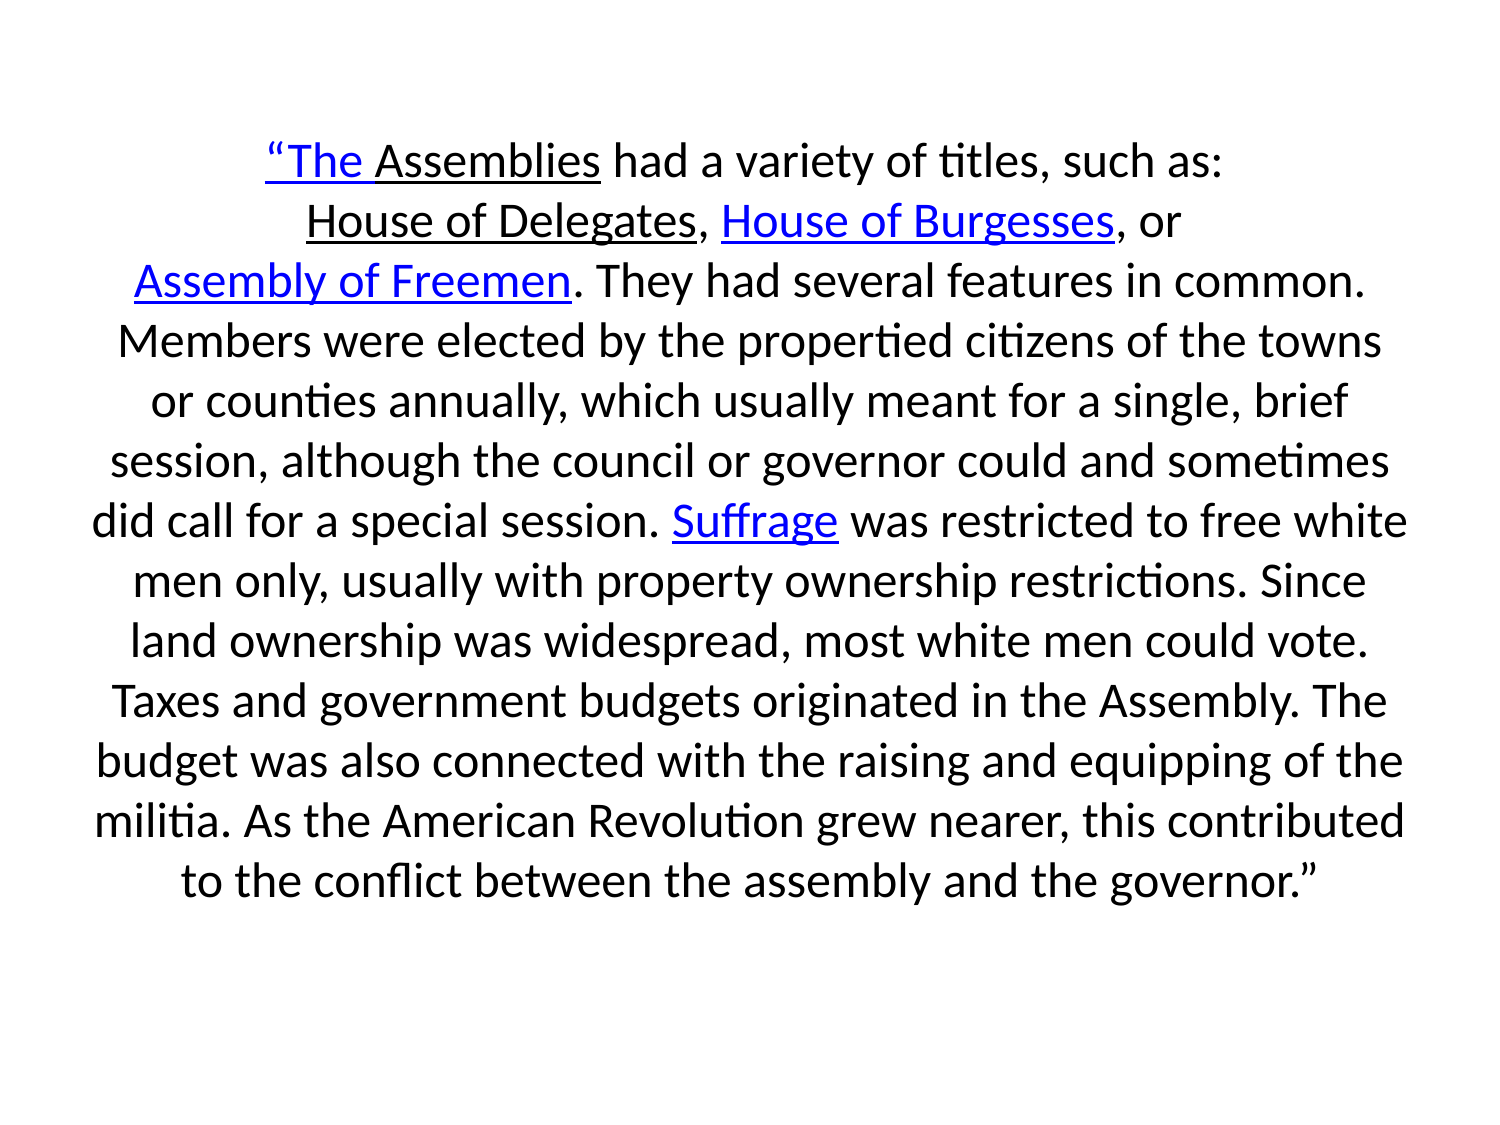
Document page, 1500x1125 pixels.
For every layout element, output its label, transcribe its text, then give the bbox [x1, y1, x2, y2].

title “The Assemblies had a variety of titles, such as: House of Delegates, House of Burgesses, or Assembly of Freemen. They had several features in common. Members were elected by the propertied citizens of the towns or counties annually, which usually meant for a single, brief session, although the council or governor could and sometimes did call for a special session. Suffrage was restricted to free white men only, usually with property ownership restrictions. Since land ownership was widespread, most white men could vote. Taxes and government budgets originated in the Assembly. The budget was also connected with the raising and equipping of the militia. As the American Revolution grew nearer, this contributed to the conflict between the assembly and the governor.” [74, 44, 1426, 1051]
